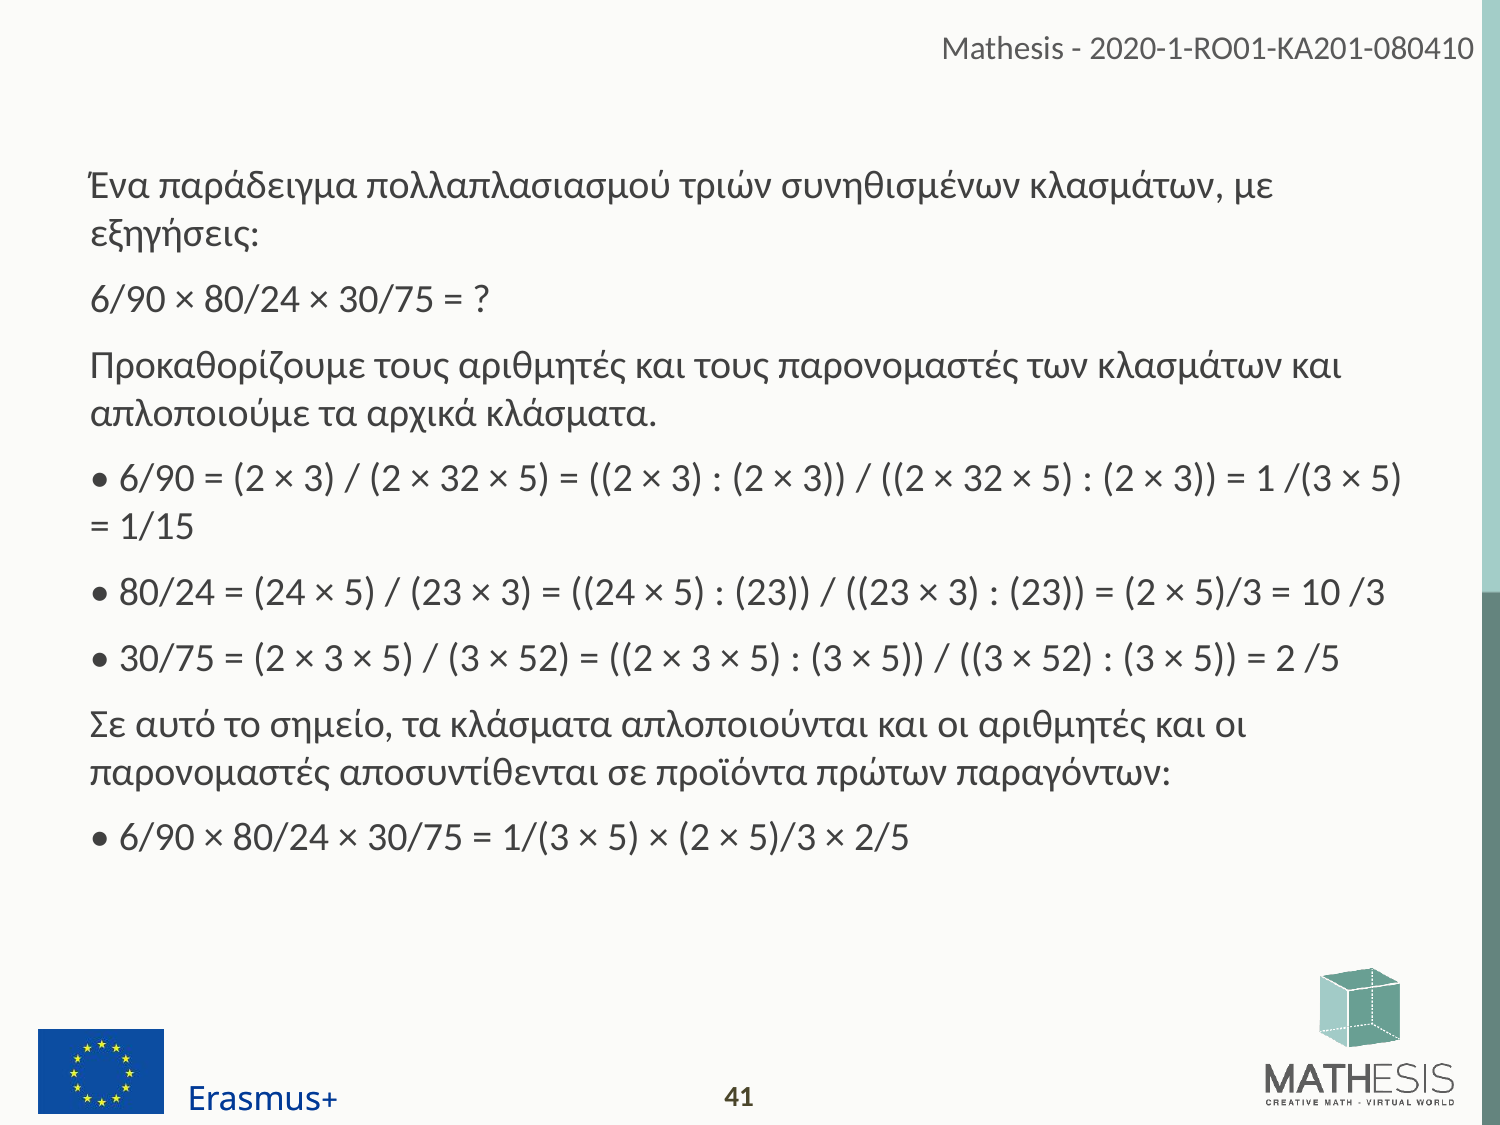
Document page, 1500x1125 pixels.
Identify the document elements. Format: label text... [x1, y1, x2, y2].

list Ένα παράδειγμα πολλαπλασιασμού τριών συνηθισμένων κλασμάτων, με εξηγήσεις: 6/90 × 80/24 × 30/75 = ? Προκαθορίζουμε τους αριθμητές και τους παρονομαστές των κλασμάτων και απλοποιούμε τα αρχικά κλάσματα. • 6/90 = (2 × 3) / (2 × 32 × 5) = ((2 × 3) : (2 × 3)) / ((2 × 32 × 5) : (2 × 3)) = 1 /(3 × 5) = 1/15 • 80/24 = (24 × 5) / (23 × 3) = ((24 × 5) : (23)) / ((23 × 3) : (23)) = (2 × 5)/3 = 10 /3 • 30/75 = (2 × 3 × 5) / (3 × 52) = ((2 × 3 × 5) : (3 × 5)) / ((3 × 52) : (3 × 5)) = 2 /5 Σε αυτό το σημείο, τα κλάσματα απλοποιούνται και οι αριθμητές και οι παρονομαστές αποσυντίθενται σε προϊόντα πρώτων παραγόντων: • 6/90 × 80/24 × 30/75 = 1/(3 × 5) × (2 × 5)/3 × 2/5 [75, 151, 1425, 894]
picture [38, 1029, 164, 1114]
